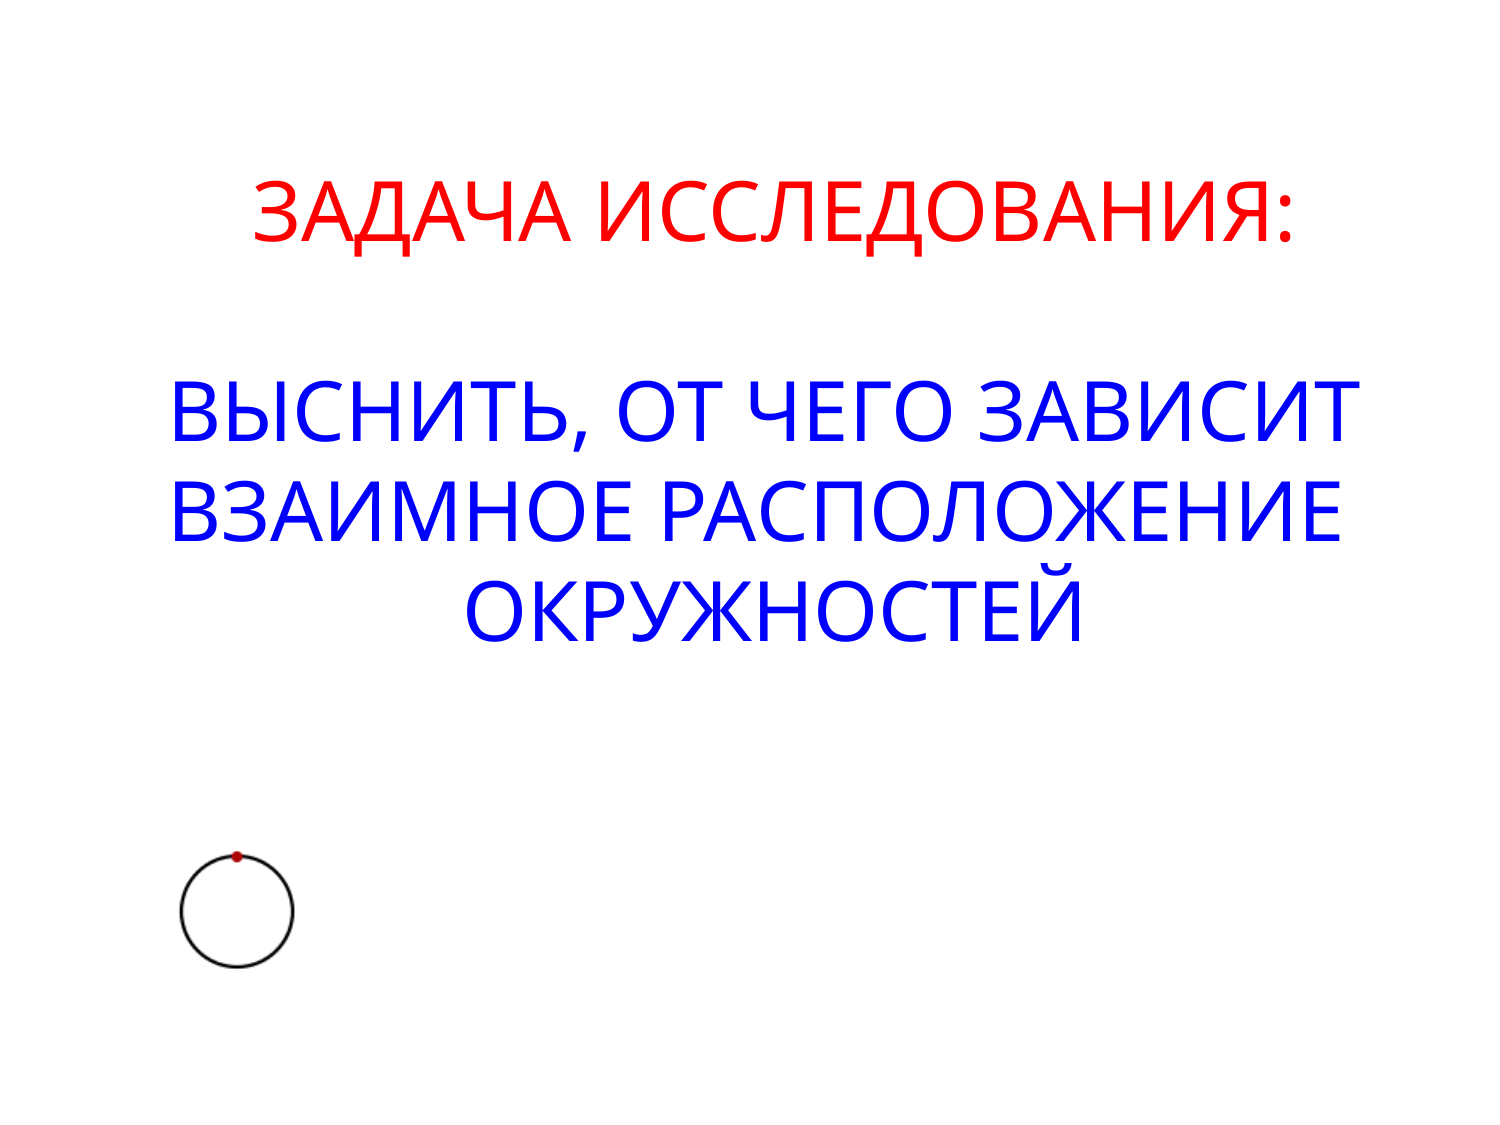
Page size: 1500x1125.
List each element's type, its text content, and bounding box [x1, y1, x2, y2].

text_box ЗАДАЧА ИССЛЕДОВАНИЯ: ВЫСНИТЬ, ОТ ЧЕГО ЗАВИСИТ ВЗАИМНОЕ РАСПОЛОЖЕНИЕ ОКРУЖНОСТЕЙ [152, 150, 1398, 666]
picture [64, 738, 409, 1084]
